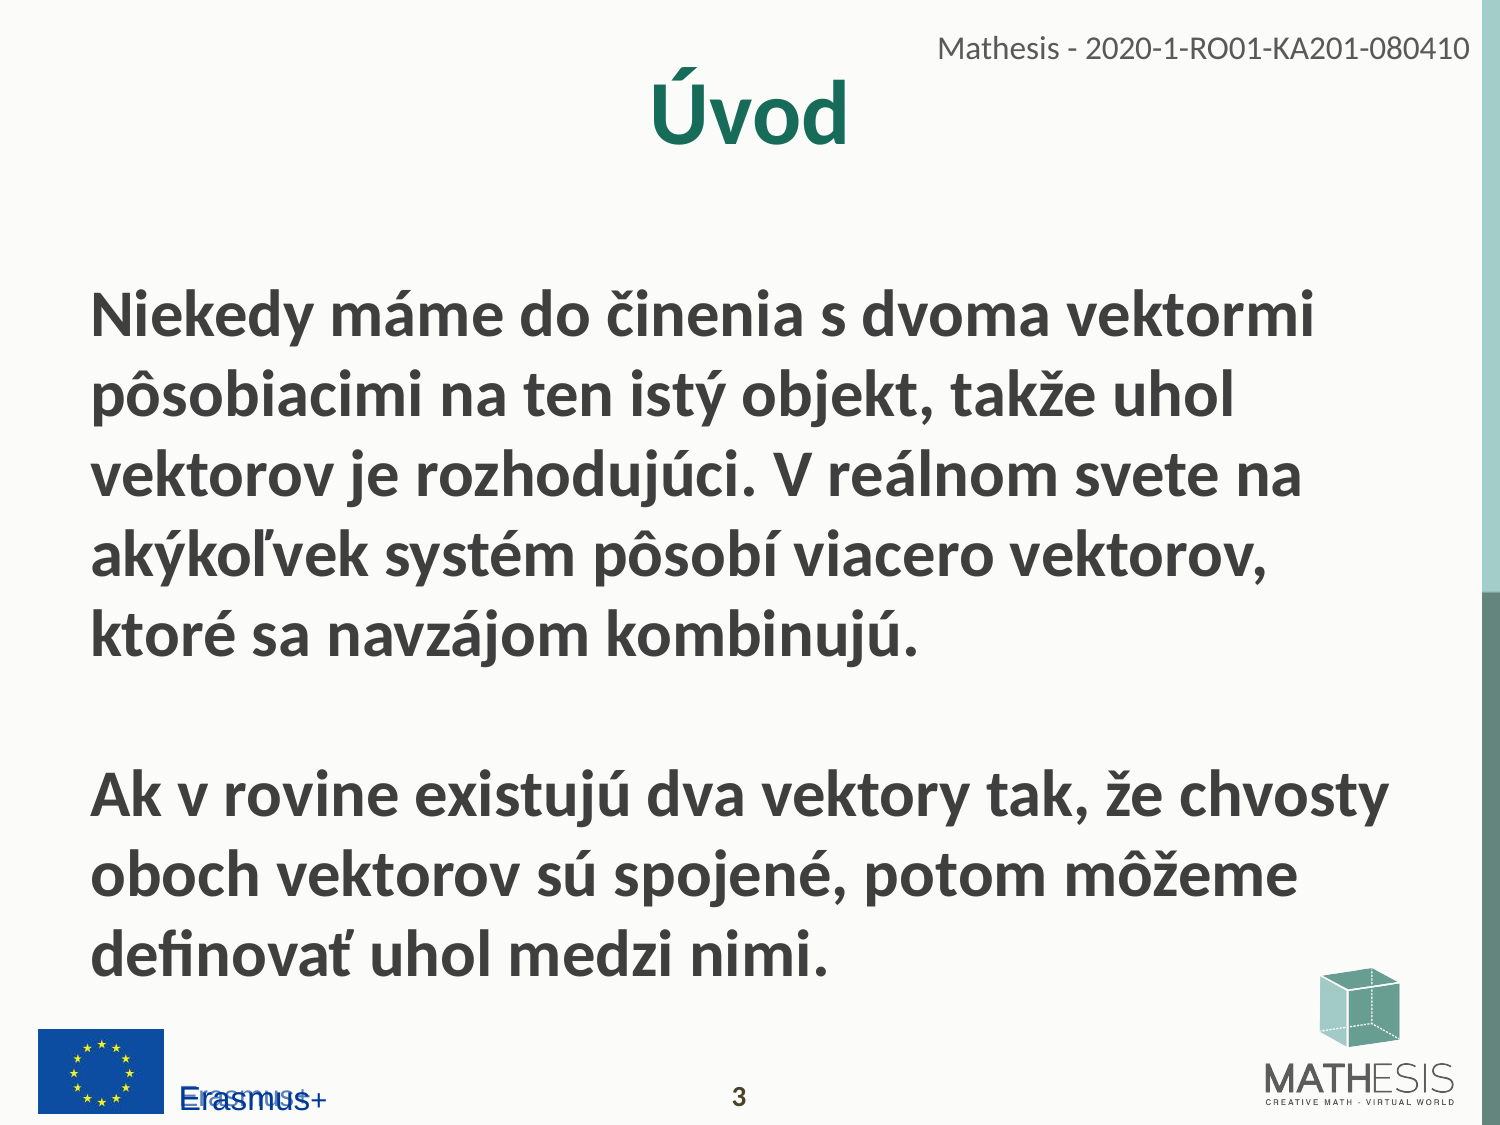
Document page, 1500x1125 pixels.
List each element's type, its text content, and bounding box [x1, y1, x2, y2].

title Úvod [75, 45, 1425, 233]
picture [38, 1029, 164, 1114]
list Niekedy máme do činenia s dvoma vektormi pôsobiacimi na ten istý objekt, takže uhol vektorov je rozhodujúci. V reálnom svete na akýkoľvek systém pôsobí viacero vektorov, ktoré sa navzájom kombinujú. Ak v rovine existujú dva vektory tak, že chvosty oboch vektorov sú spojené, potom môžeme definovať uhol medzi nimi. [75, 262, 1425, 1005]
